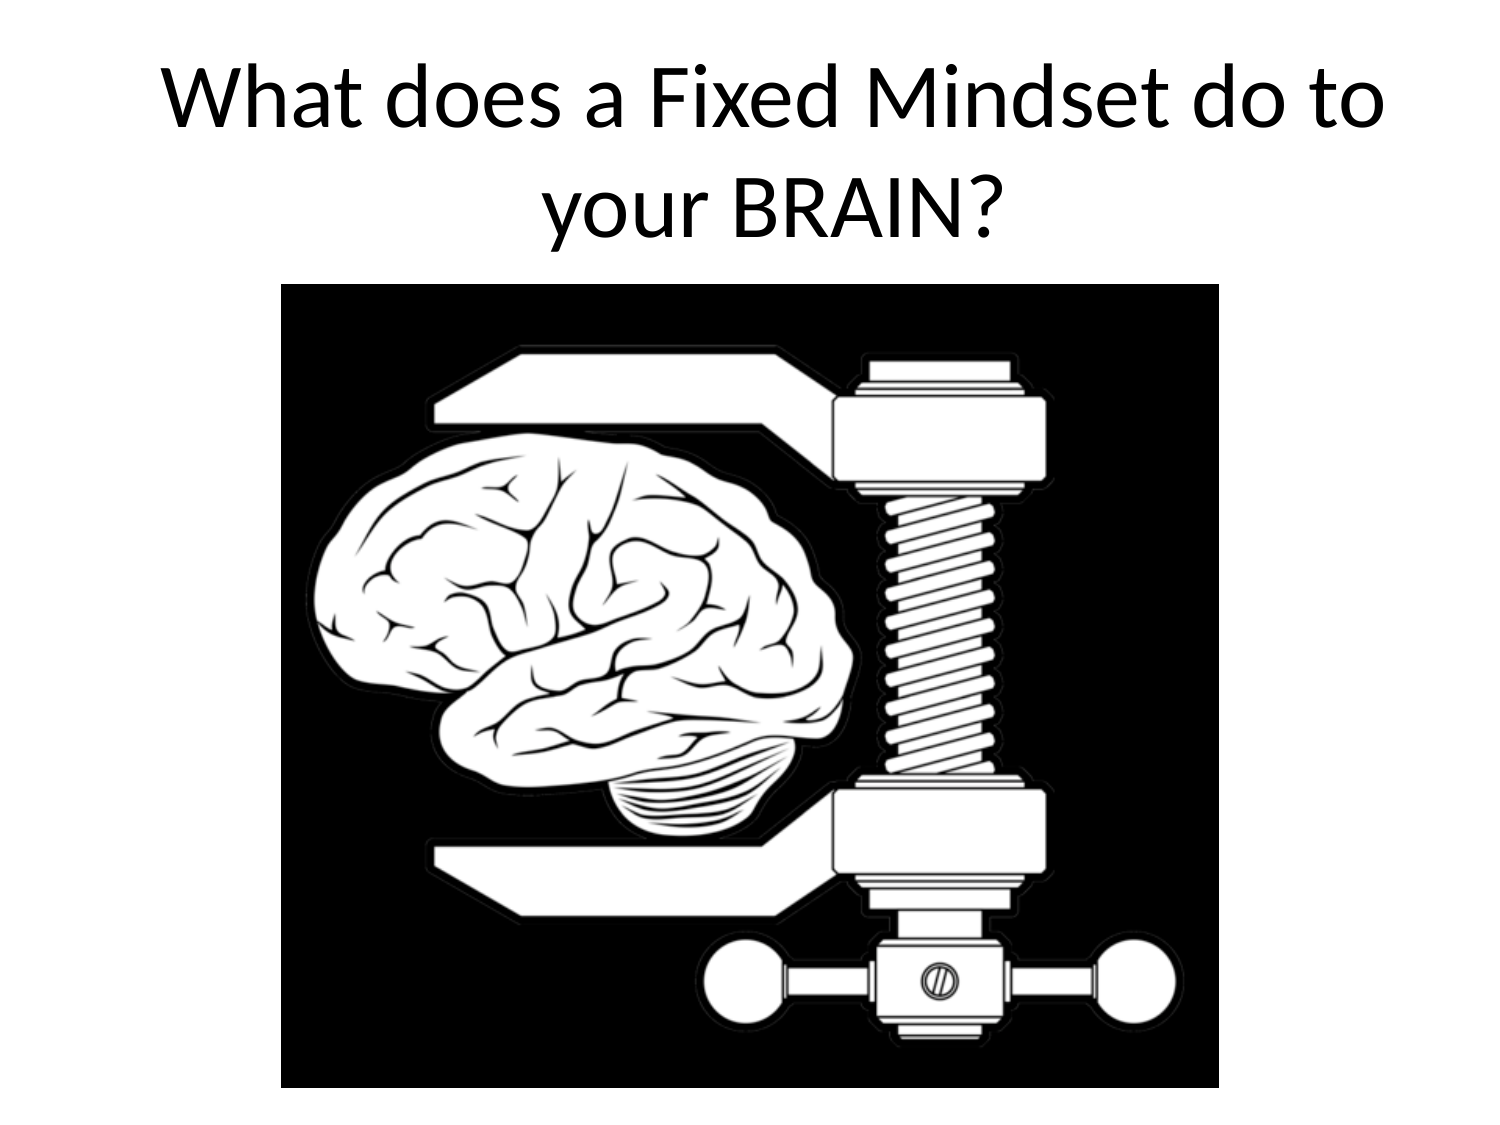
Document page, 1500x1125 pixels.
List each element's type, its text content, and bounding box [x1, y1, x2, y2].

picture [281, 284, 1219, 1088]
title What does a Fixed Mindset do to your BRAIN? [137, 24, 1413, 267]
